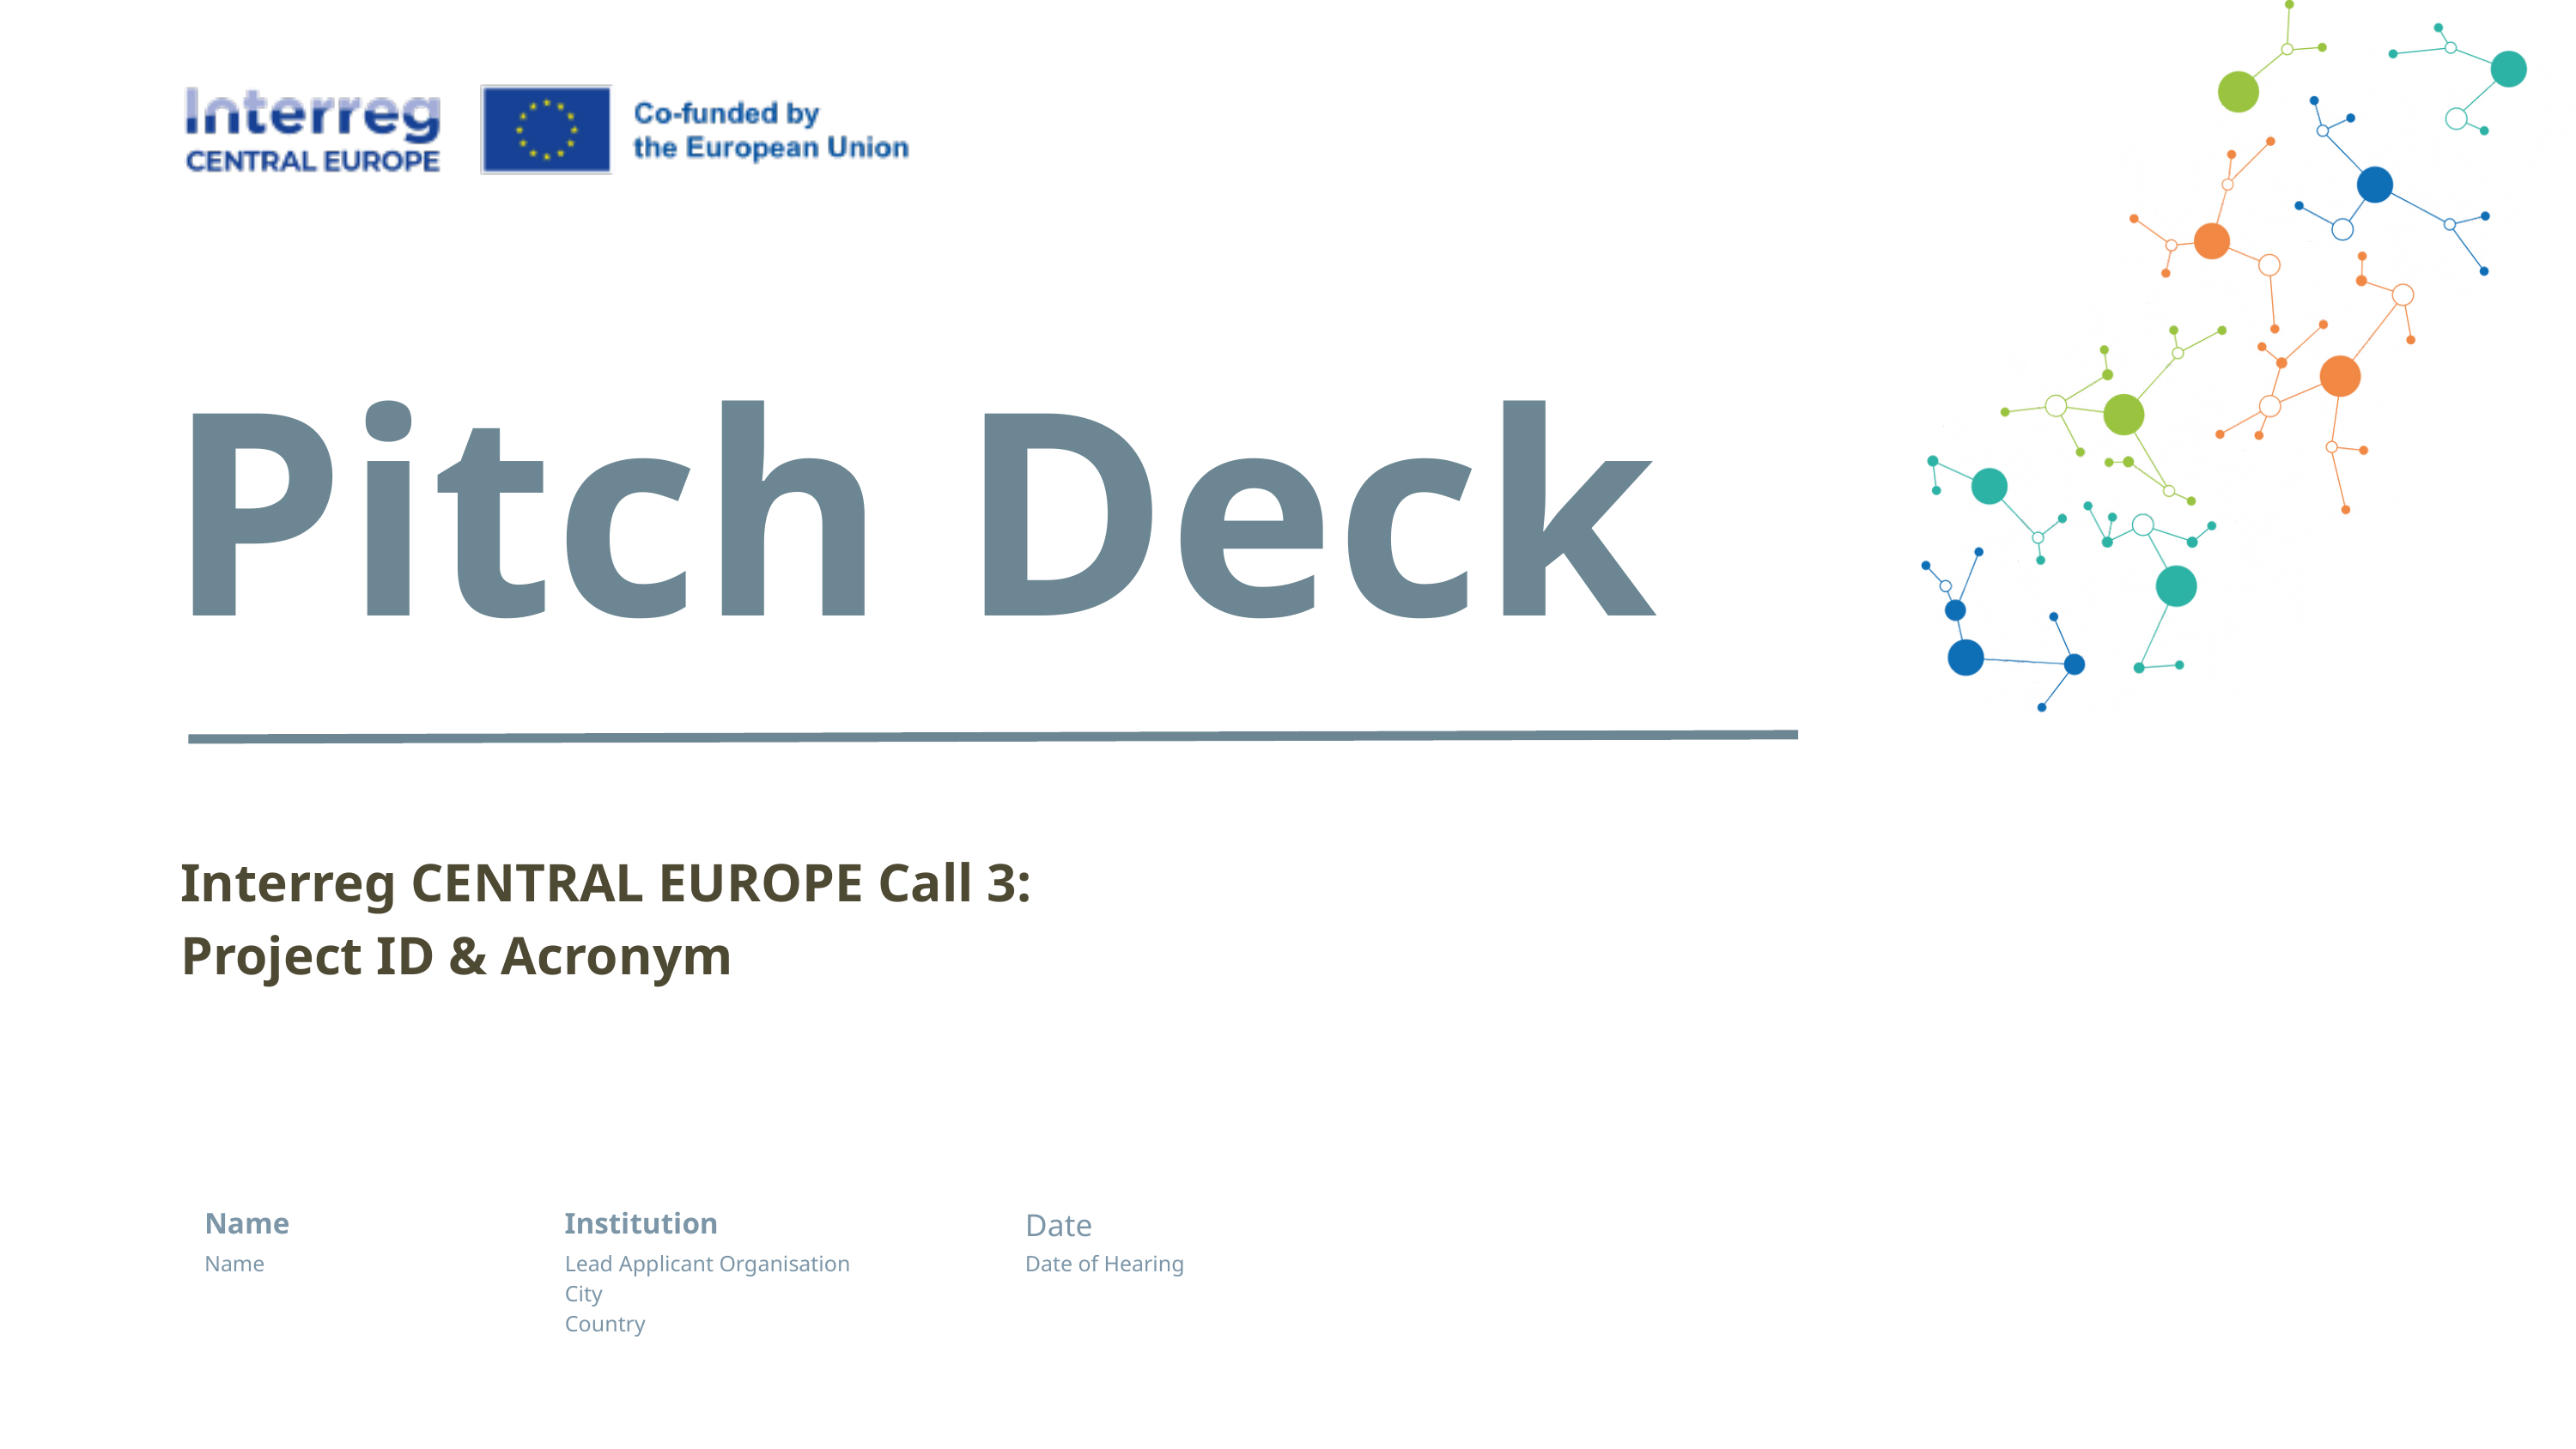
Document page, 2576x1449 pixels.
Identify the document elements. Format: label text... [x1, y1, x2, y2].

text_box Name [204, 1246, 536, 1276]
text_box Pitch Deck [167, 276, 2422, 673]
text_box Date of Hearing [1025, 1246, 1357, 1276]
text_box [144, 45, 951, 215]
text_box Institution [564, 1199, 777, 1240]
text_box Date [1025, 1199, 1551, 1243]
text_box Lead Applicant Organisation City Country [564, 1246, 896, 1337]
text_box Name [204, 1199, 417, 1240]
text_box [1920, 0, 2576, 735]
text_box Interreg CENTRAL EUROPE Call 3: Project ID & Acronym [180, 840, 1887, 985]
